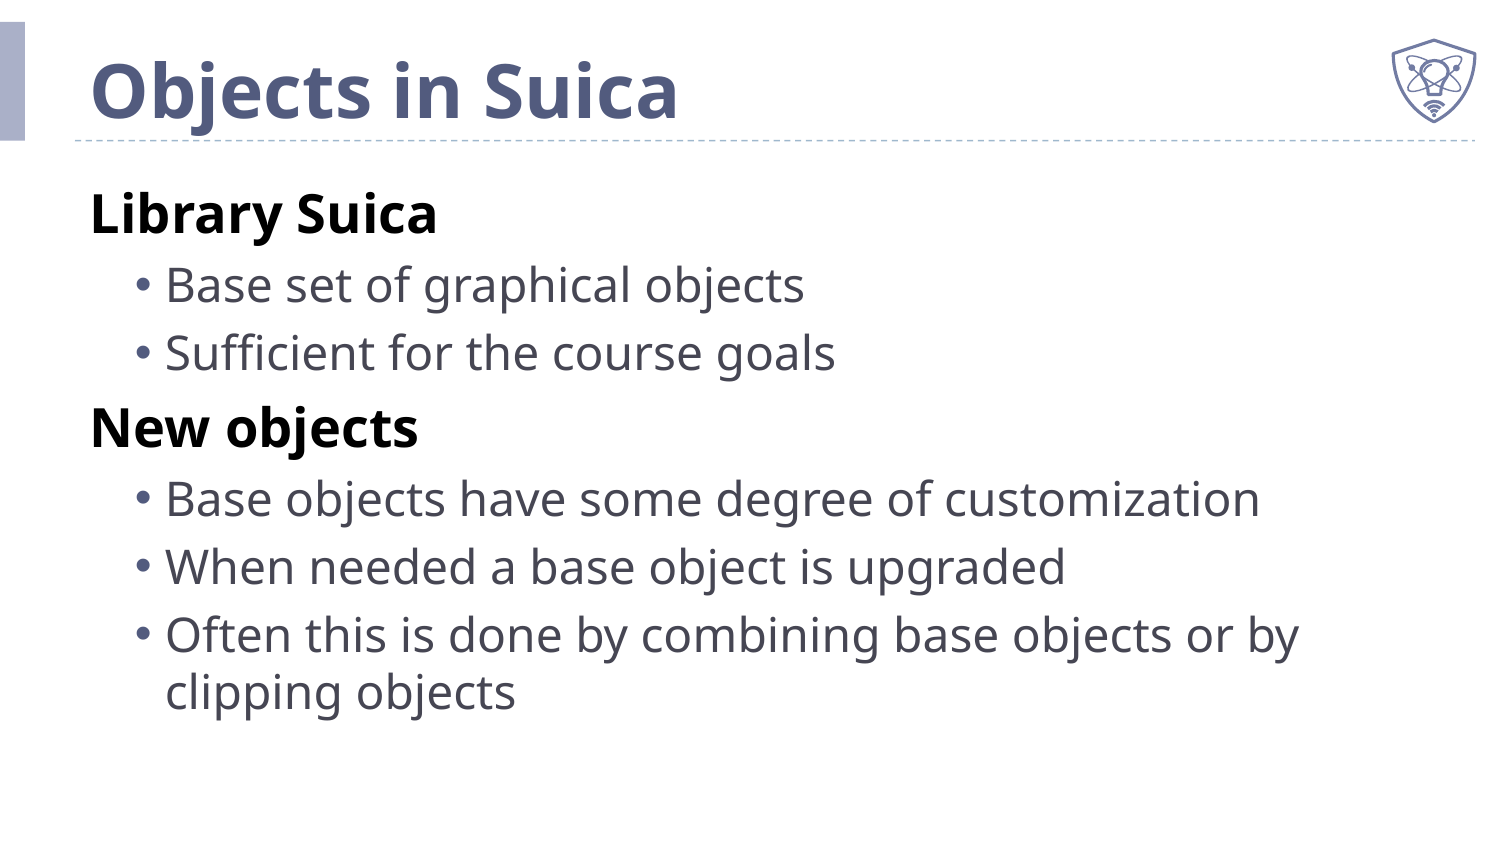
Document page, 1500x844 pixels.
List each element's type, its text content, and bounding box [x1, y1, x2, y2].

list Library Suica Base set of graphical objects Sufficient for the course goals New objects Base objects have some degree of customization When needed a base object is upgraded Often this is done by combining base objects or by clipping objects [75, 171, 1475, 835]
title Objects in Suica [75, 18, 1475, 141]
